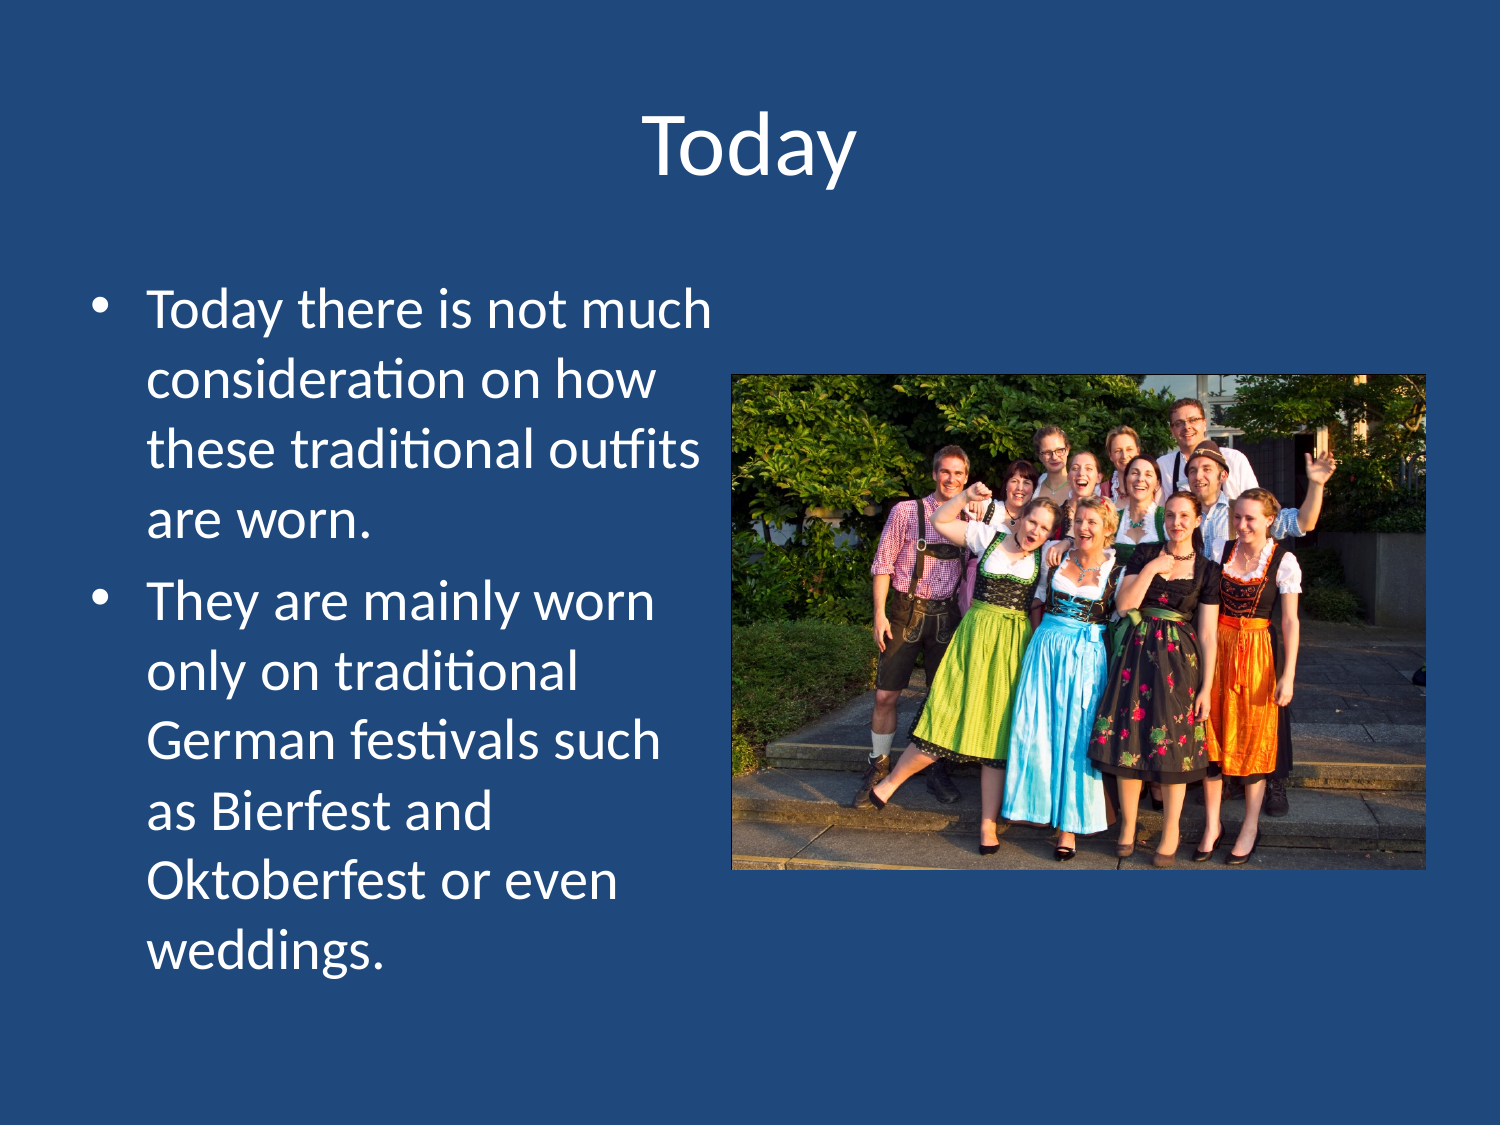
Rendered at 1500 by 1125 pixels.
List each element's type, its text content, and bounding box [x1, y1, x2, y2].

title Today [74, 44, 1426, 233]
list Today there is not much consideration on how these traditional outfits are worn. They are mainly worn only on traditional German festivals such as Bierfest and Oktoberfest or even weddings. [74, 262, 738, 1006]
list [730, 374, 1426, 871]
